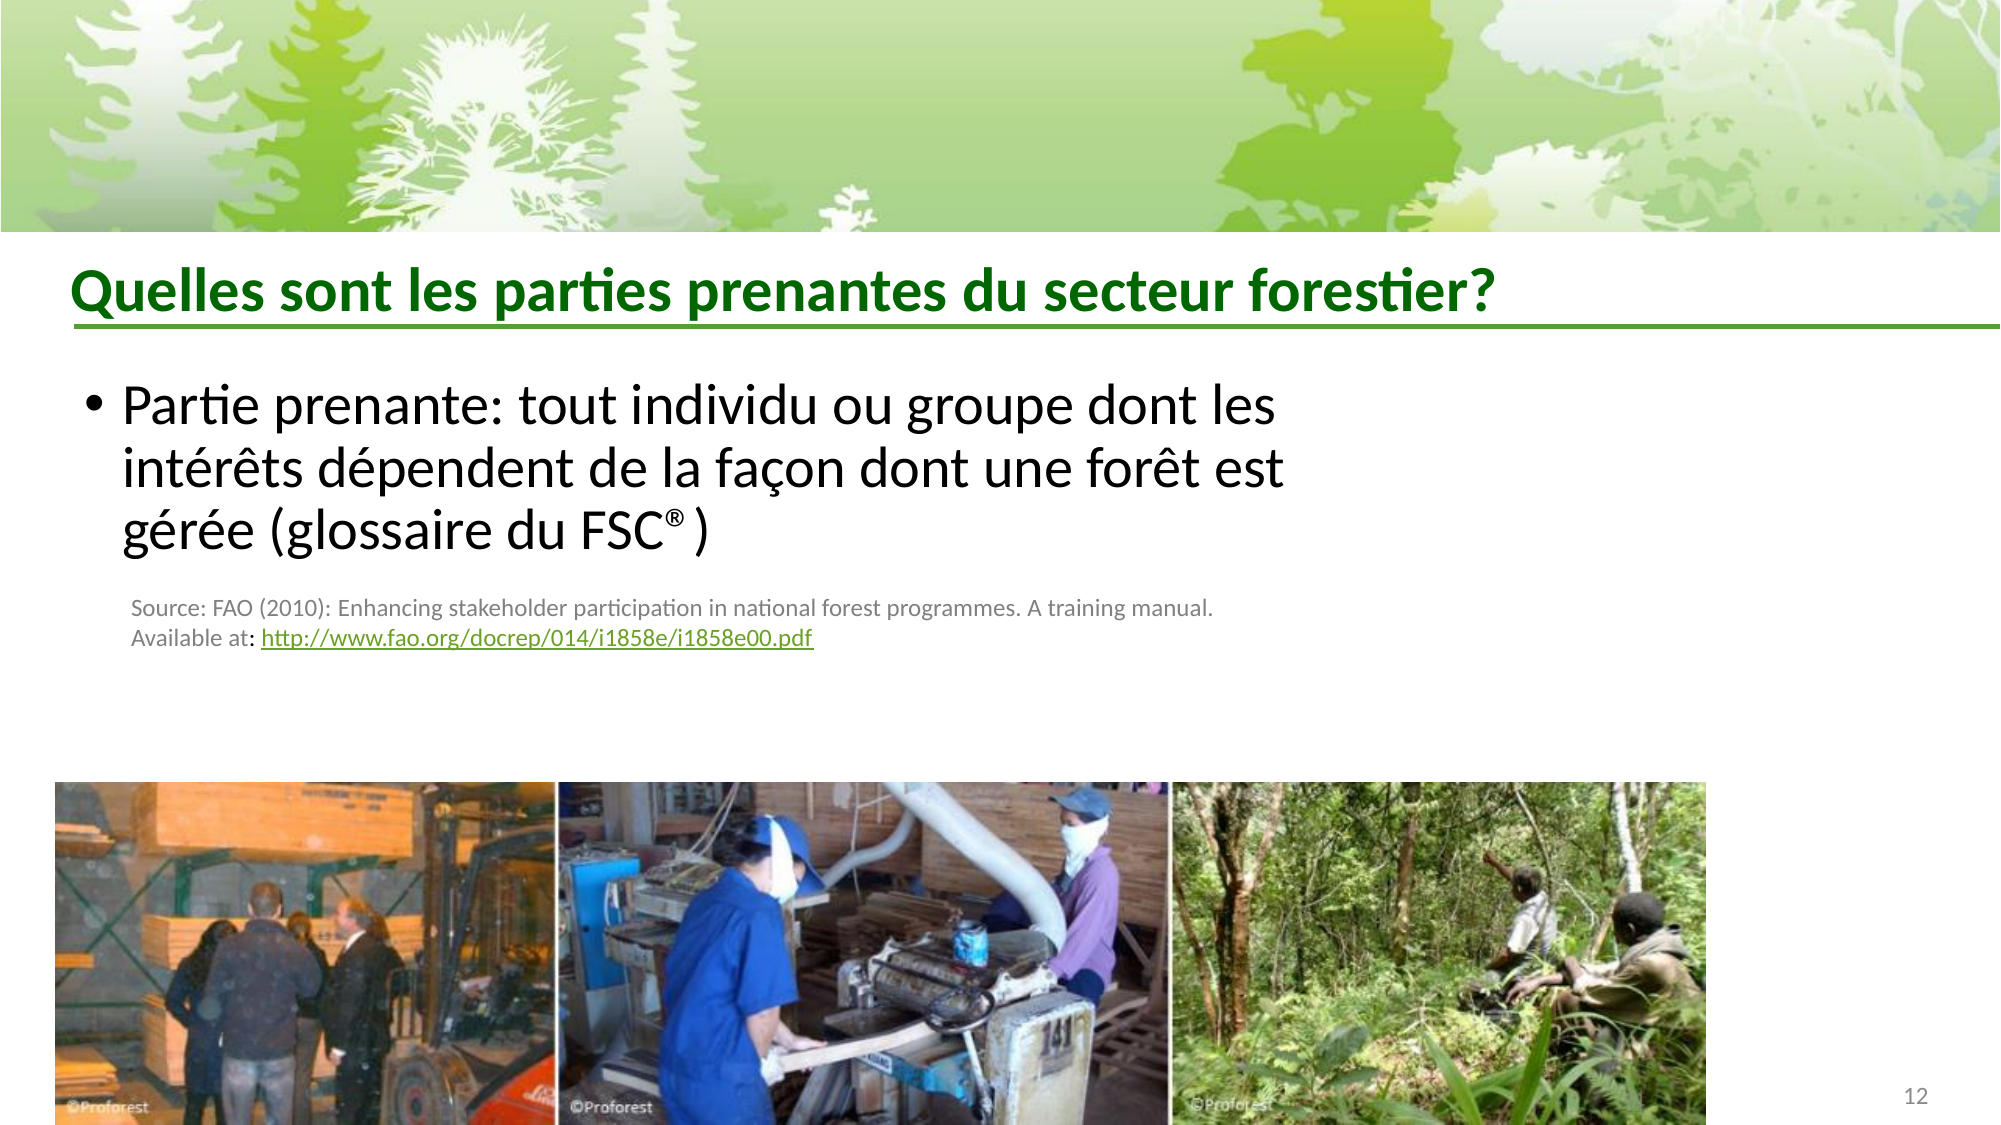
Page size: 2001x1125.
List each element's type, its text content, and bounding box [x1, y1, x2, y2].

title Quelles sont les parties prenantes du secteur forestier? [55, 197, 1577, 385]
picture [55, 782, 1706, 1125]
picture [0, 0, 2000, 232]
text_box Source: FAO (2010): Enhancing stakeholder participation in national forest programmes. A training manual. Available at: http://www.fao.org/docrep/014/i1858e/i1858e00.pdf [116, 584, 1328, 659]
list Partie prenante: tout individu ou groupe dont les intérêts dépendent de la façon dont une forêt est gérée (glossaire du FSC®) [69, 366, 1334, 782]
slide_number 12 [1706, 1065, 1944, 1125]
